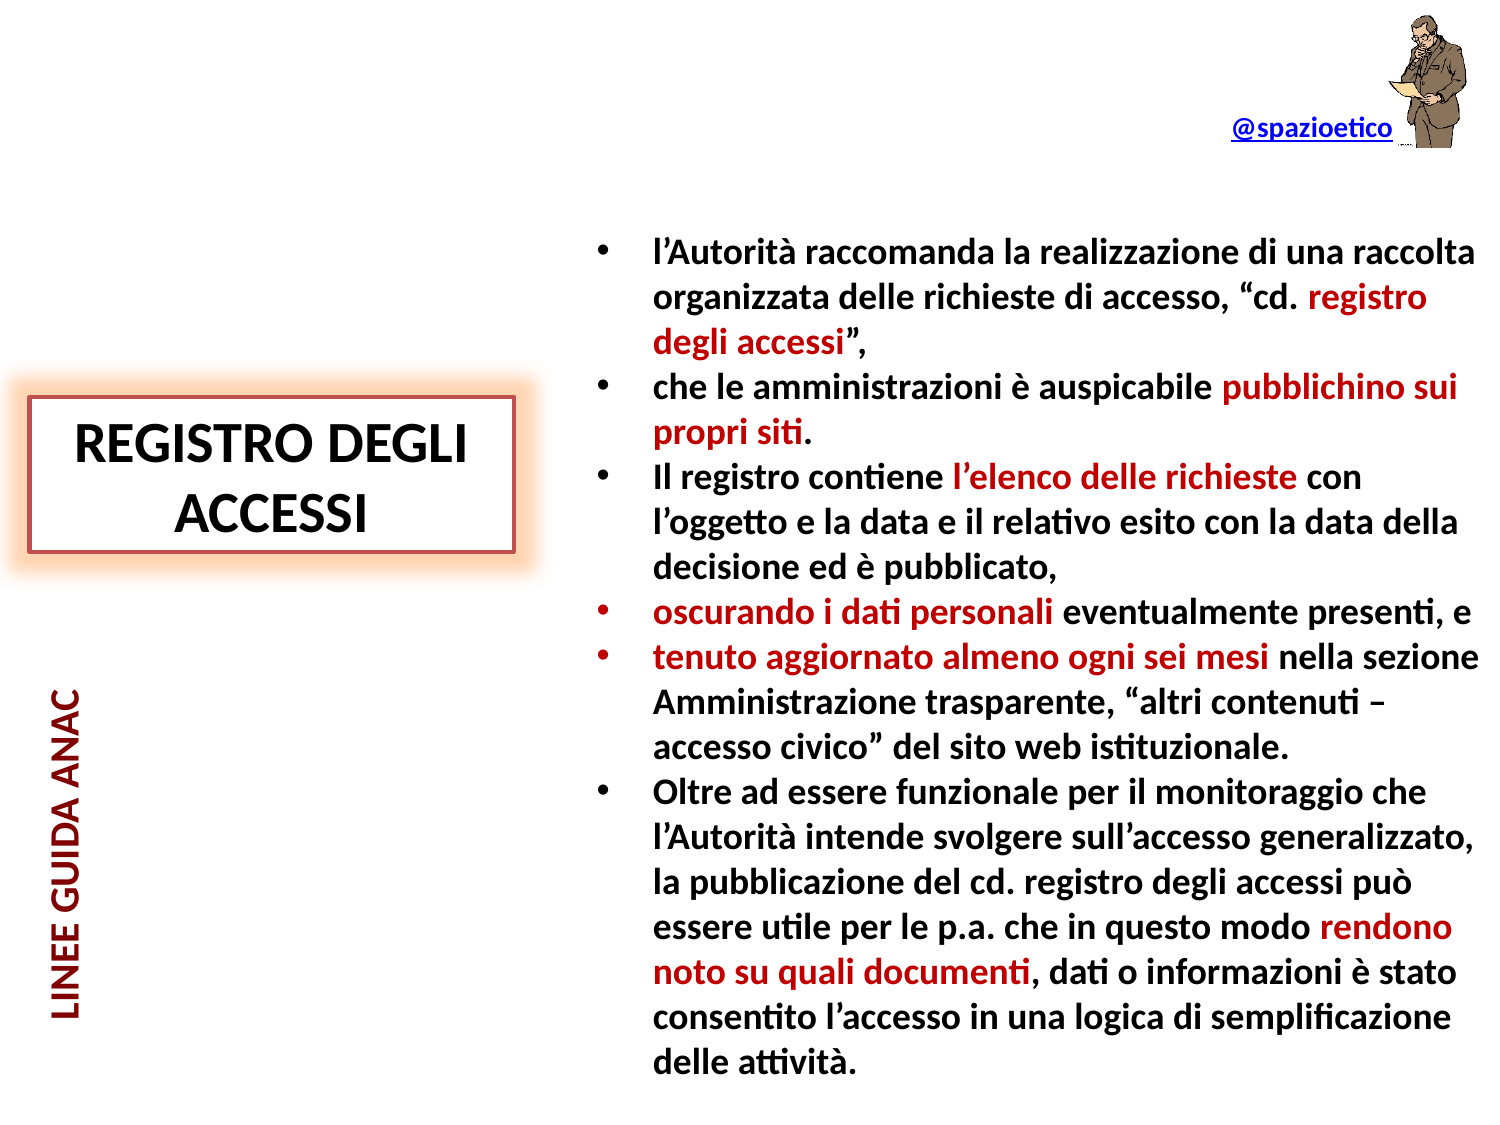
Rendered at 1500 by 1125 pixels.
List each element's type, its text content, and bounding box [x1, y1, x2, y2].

text_box LINEE GUIDA ANAC [29, 645, 111, 1065]
text_box REGISTRO DEGLI ACCESSI [27, 395, 516, 554]
text_box l’Autorità raccomanda la realizzazione di una raccolta organizzata delle richieste di accesso, “cd. registro degli accessi”, che le amministrazioni è auspicabile pubblichino sui propri siti. Il registro contiene l’elenco delle richieste con l’oggetto e la data e il relativo esito con la data della decisione ed è pubblicato, oscurando i dati personali eventualmente presenti, e tenuto aggiornato almeno ogni sei mesi nella sezione Amministrazione trasparente, “altri contenuti – accesso civico” del sito web istituzionale. Oltre ad essere funzionale per il monitoraggio che l’Autorità intende svolgere sull’accesso generalizzato, la pubblicazione del cd. registro degli accessi può essere utile per le p.a. che in questo modo rendono noto su quali documenti, dati o informazioni è stato consentito l’accesso in una logica di semplificazione delle attività. [581, 219, 1498, 1090]
picture [1372, 7, 1488, 148]
